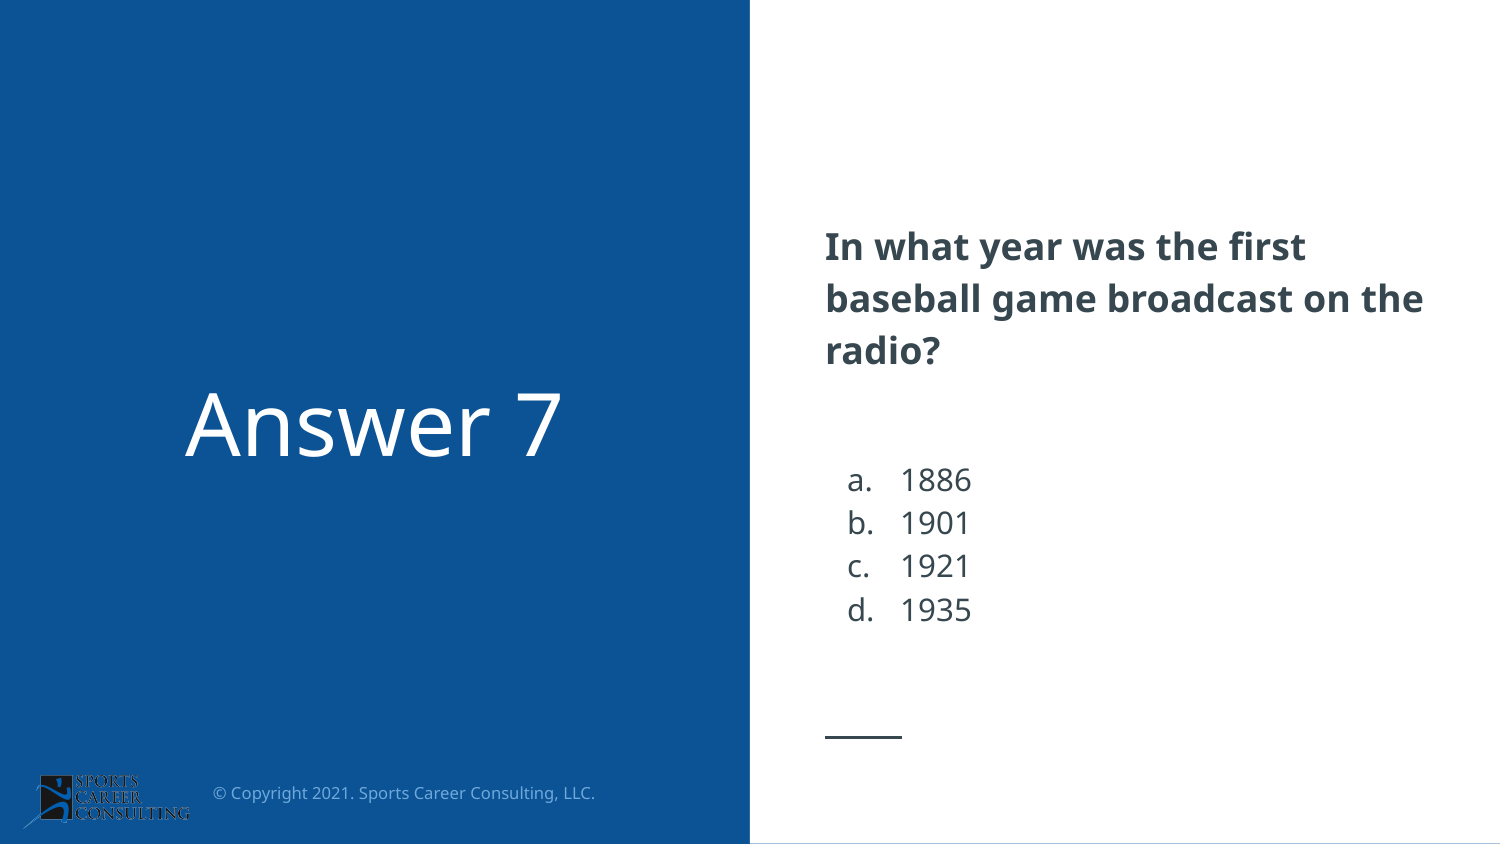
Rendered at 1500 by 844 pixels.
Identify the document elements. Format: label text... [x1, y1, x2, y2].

list In what year was the first baseball game broadcast on the radio? 1886 1901 1921 1935 [810, 118, 1455, 725]
text_box © Copyright 2021. Sports Career Consulting, LLC. [197, 767, 750, 838]
title Answer 7 [43, 298, 708, 546]
picture [22, 774, 190, 829]
